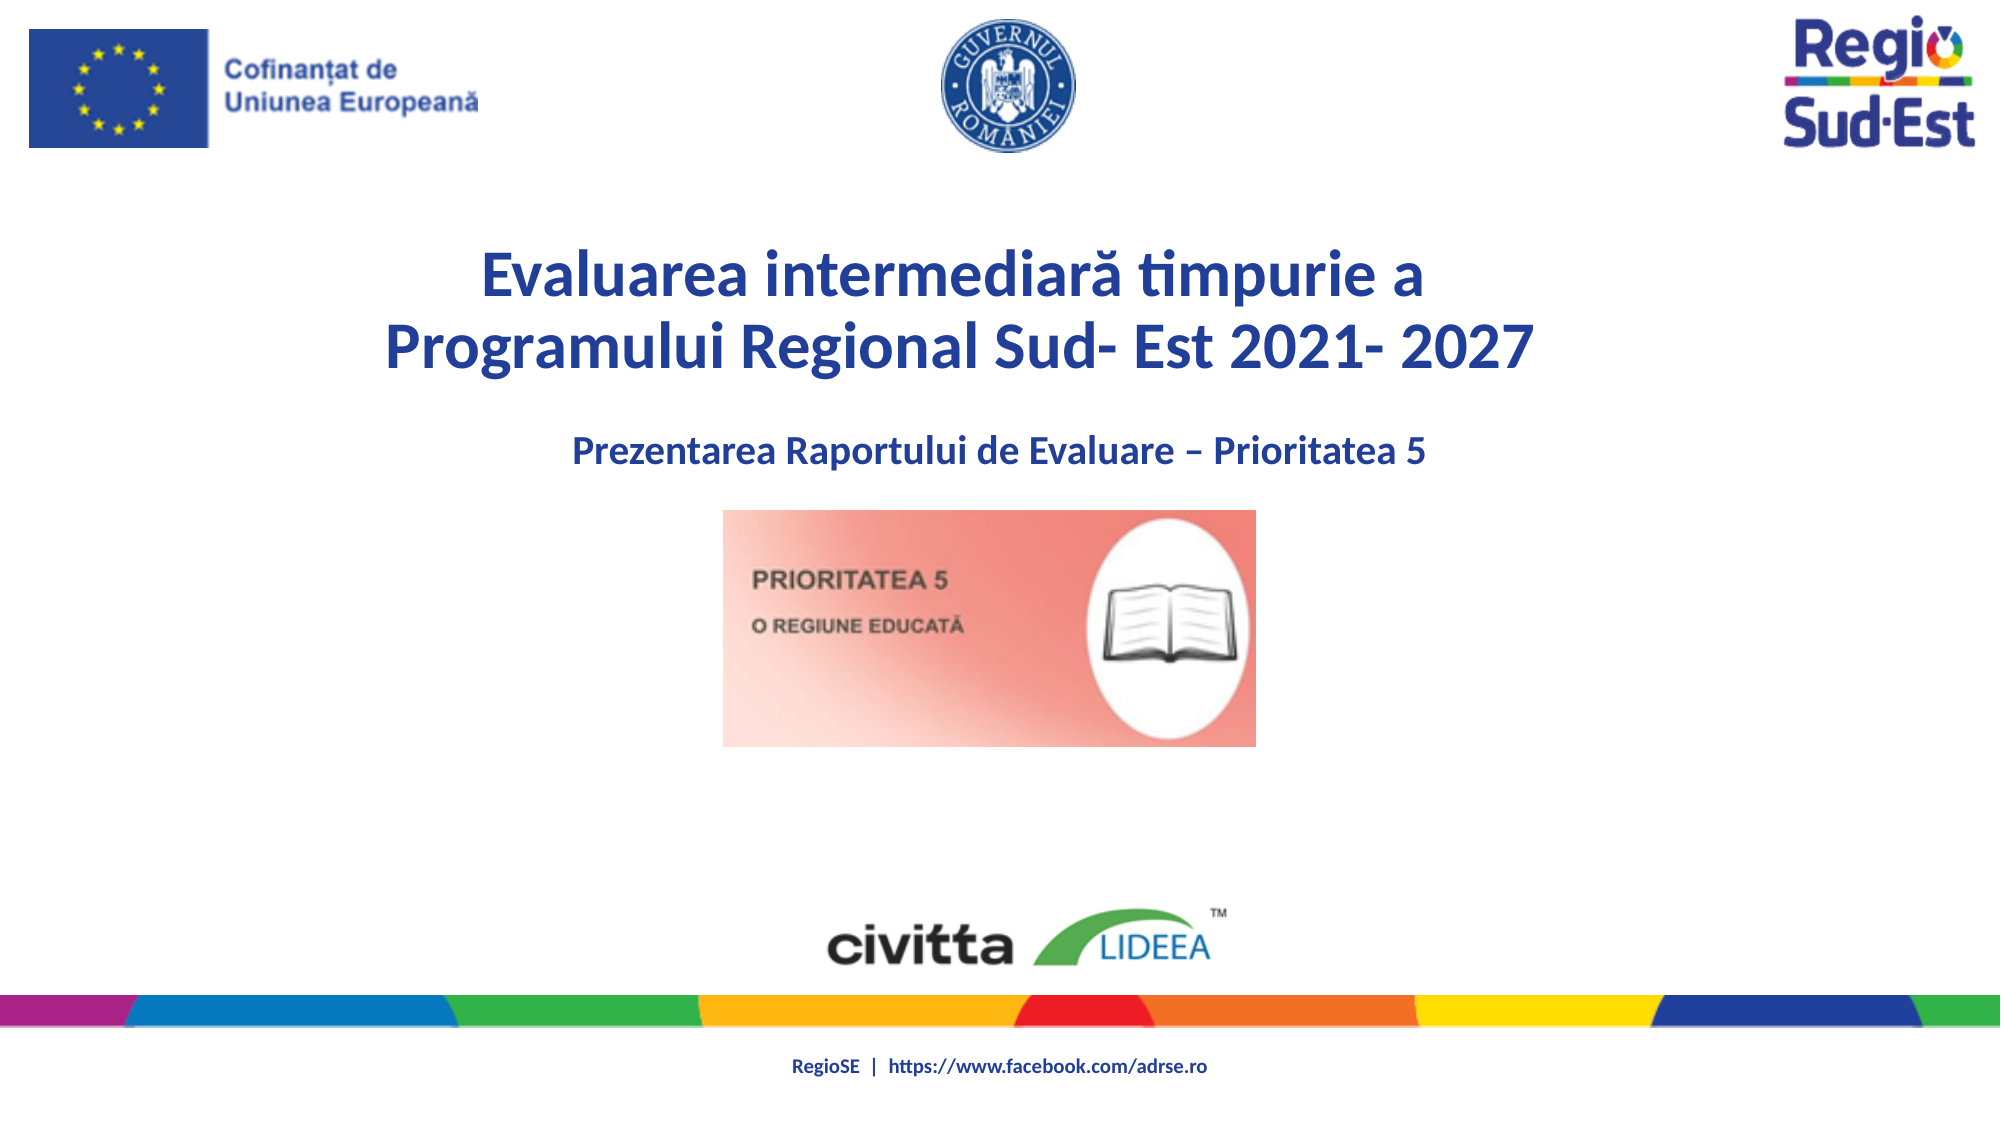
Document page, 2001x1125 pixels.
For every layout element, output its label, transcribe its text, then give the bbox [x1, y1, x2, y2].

picture [28, 28, 478, 148]
picture [0, 995, 2000, 1029]
picture [821, 895, 1234, 982]
picture [941, 19, 1076, 153]
title Evaluarea intermediară timpurie a Programului Regional Sud- Est 2021- 2027 [211, 240, 1711, 390]
picture [1759, 0, 2000, 220]
subtitle Prezentarea Raportului de Evaluare – Prioritatea 5 [249, 421, 1750, 482]
text_box RegioSE | https://www.facebook.com/adrse.ro [776, 1029, 1223, 1085]
picture [720, 507, 1257, 747]
